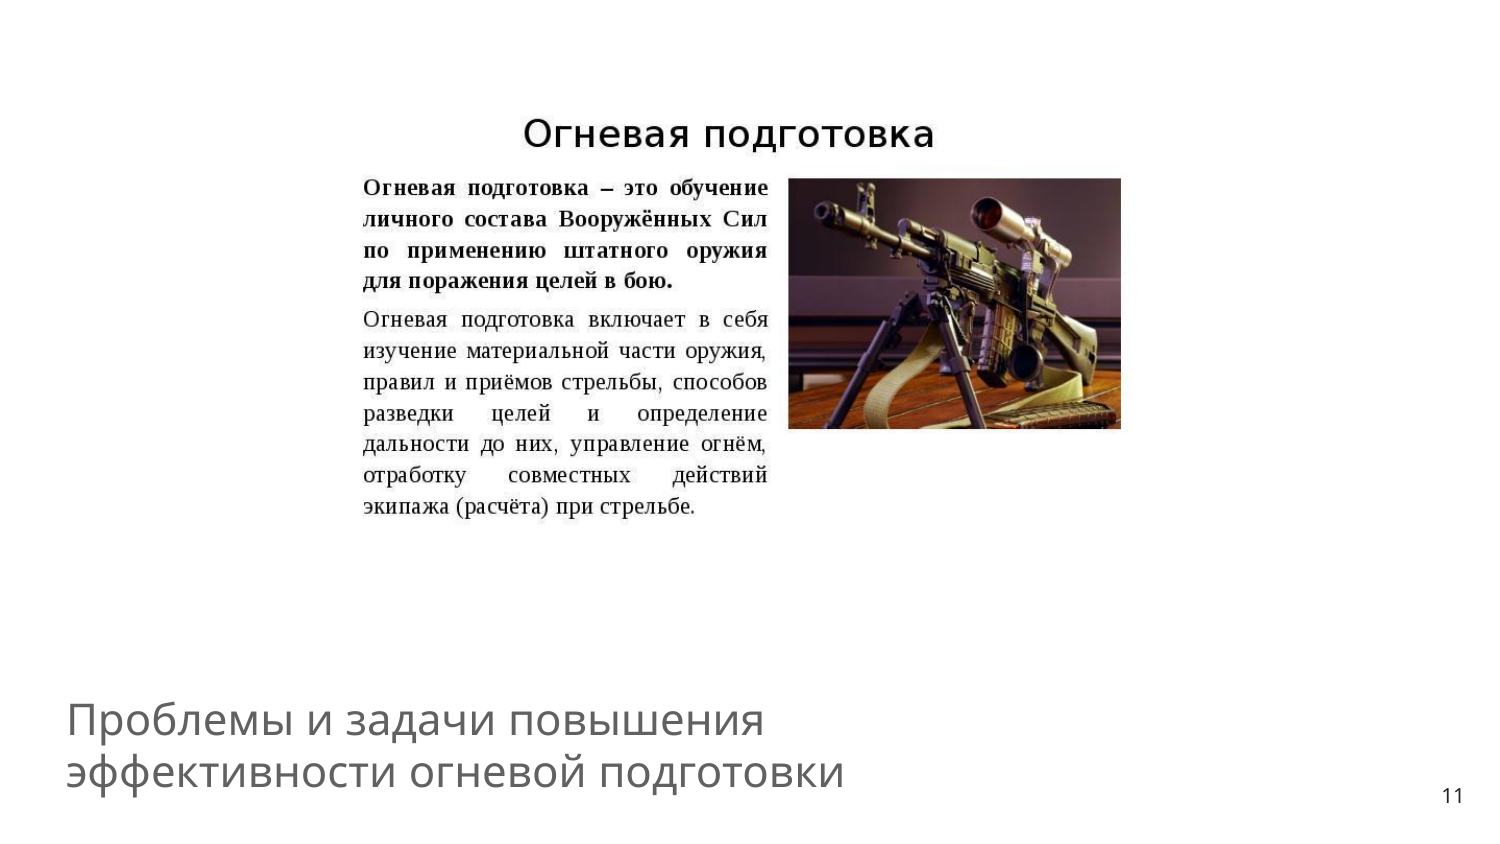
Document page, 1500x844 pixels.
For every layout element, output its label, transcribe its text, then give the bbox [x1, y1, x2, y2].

slide_number 11 [1389, 764, 1480, 830]
picture [312, 99, 1147, 568]
list Проблемы и задачи повышения эффективности огневой подготовки [51, 695, 1036, 794]
